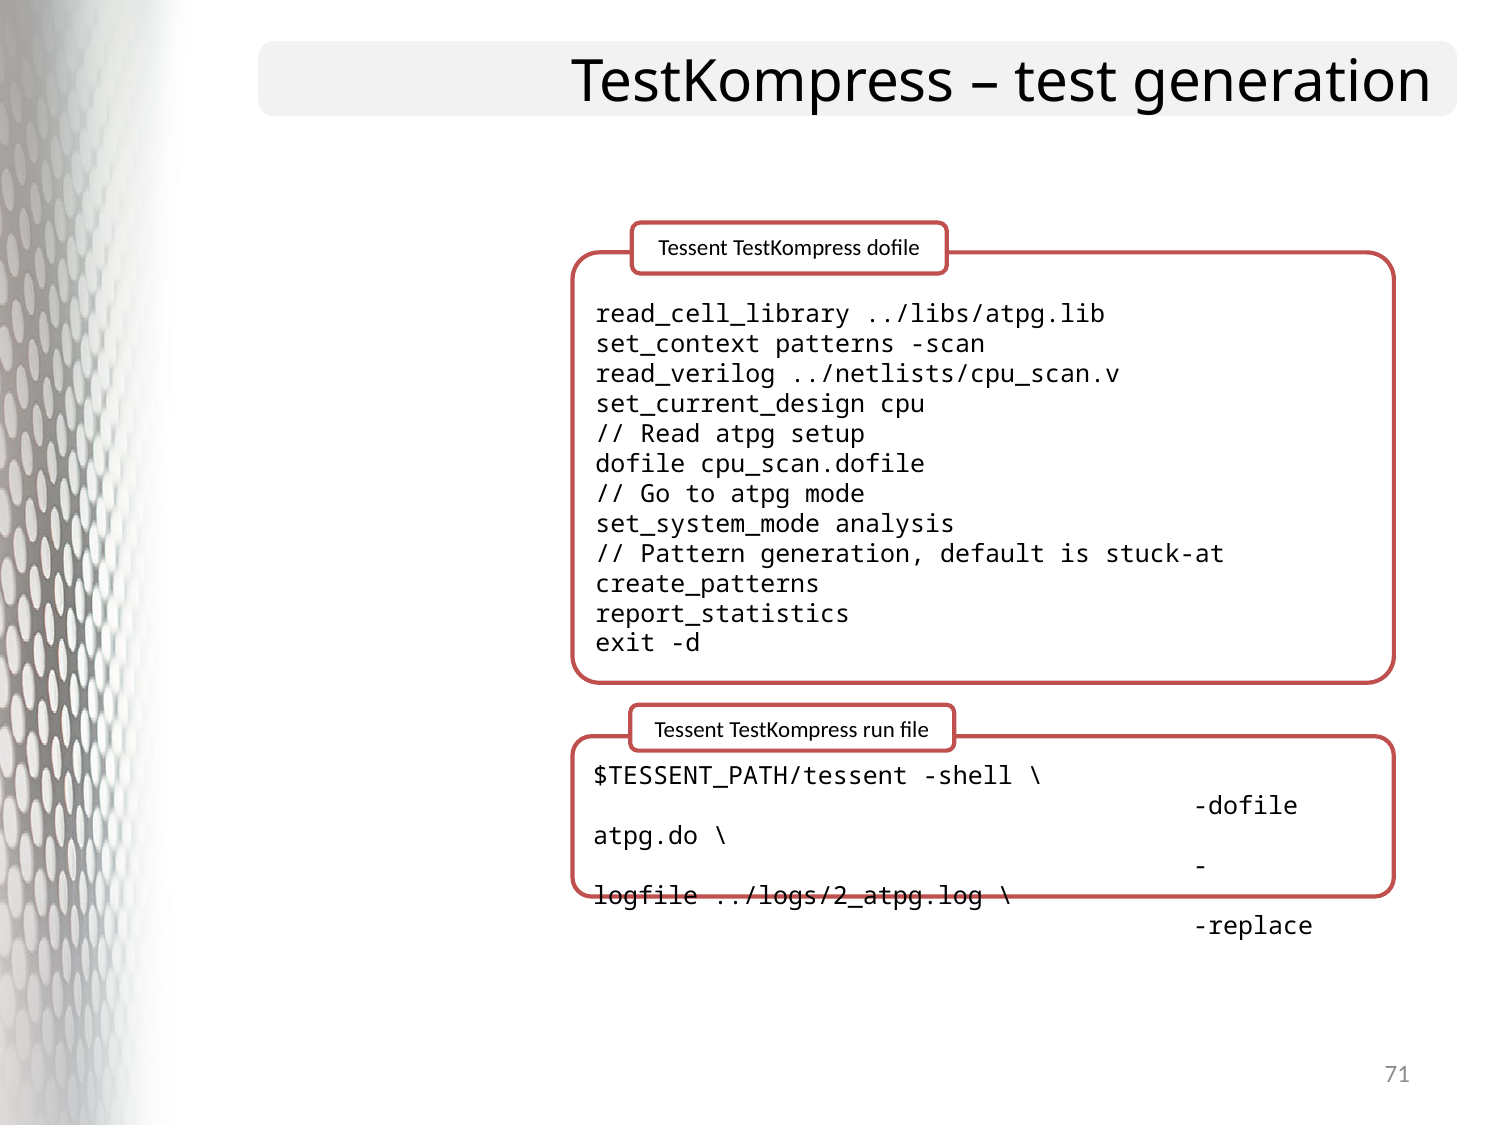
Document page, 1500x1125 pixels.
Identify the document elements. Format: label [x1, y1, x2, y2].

slide_number [1074, 1042, 1425, 1103]
text_box [572, 222, 1395, 683]
picture [0, 0, 200, 1125]
text_box [570, 702, 1396, 899]
title [160, 40, 1449, 117]
